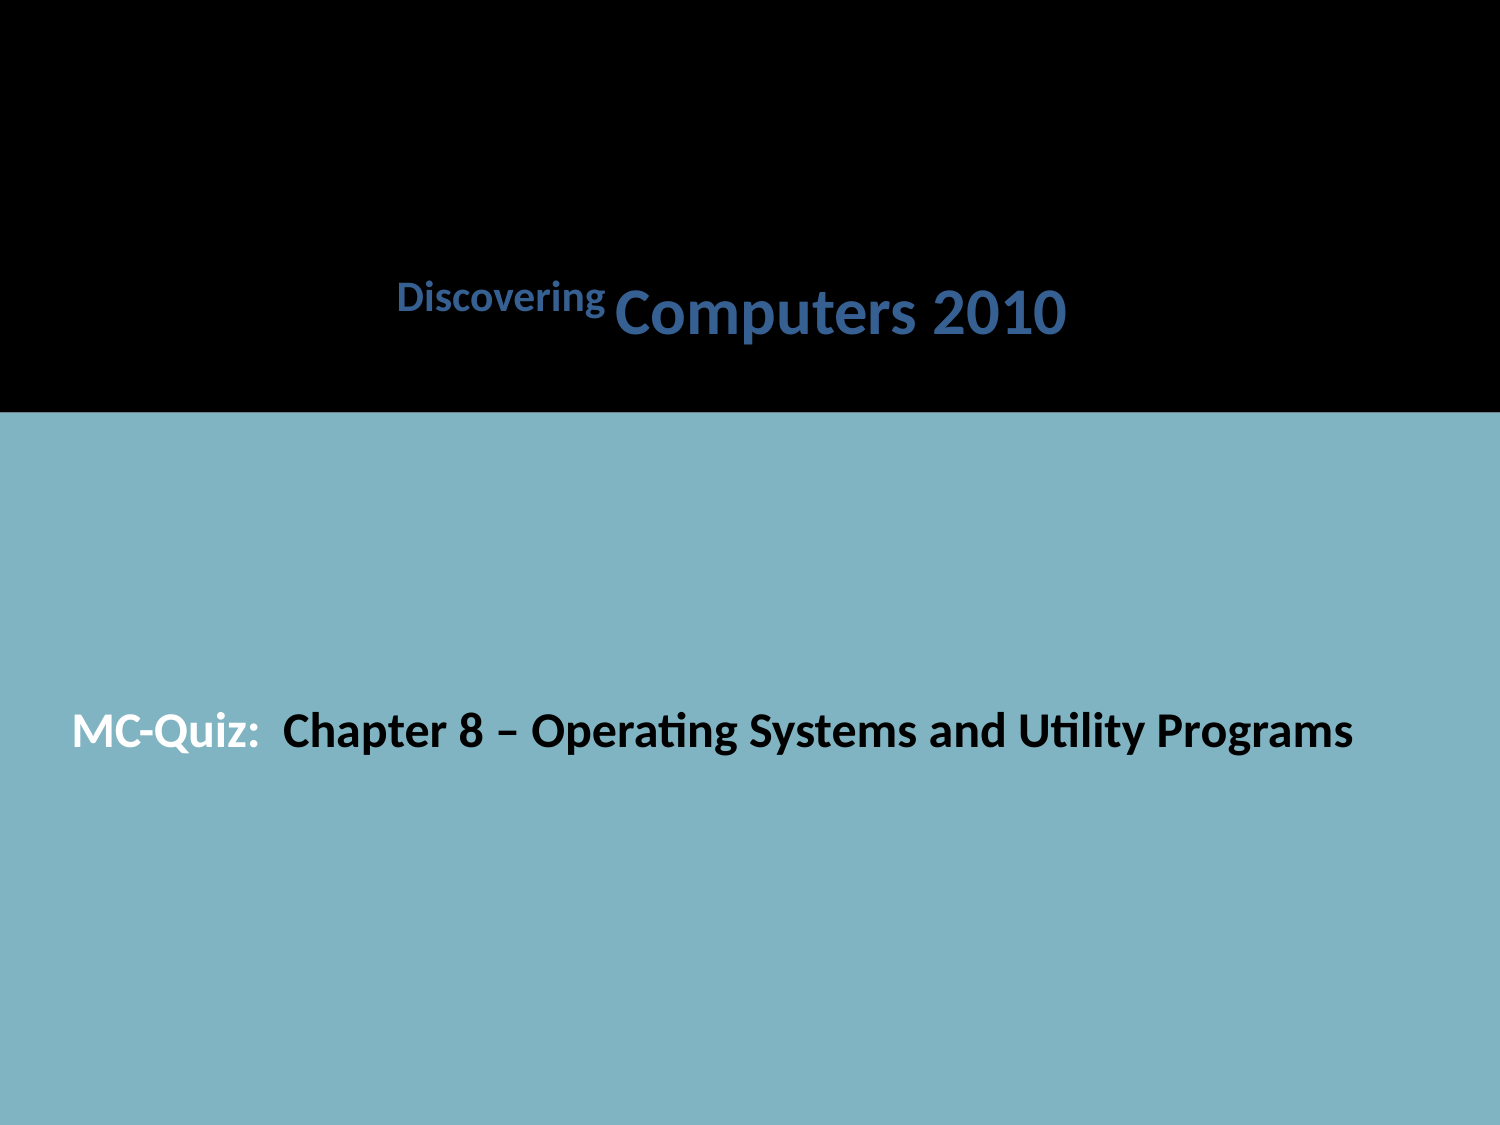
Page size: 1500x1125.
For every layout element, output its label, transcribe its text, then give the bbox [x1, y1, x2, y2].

text_box MC-Quiz: Chapter 8 – Operating Systems and Utility Programs [0, 413, 1500, 1125]
text_box Discovering Computers 2010 [0, 0, 1500, 413]
